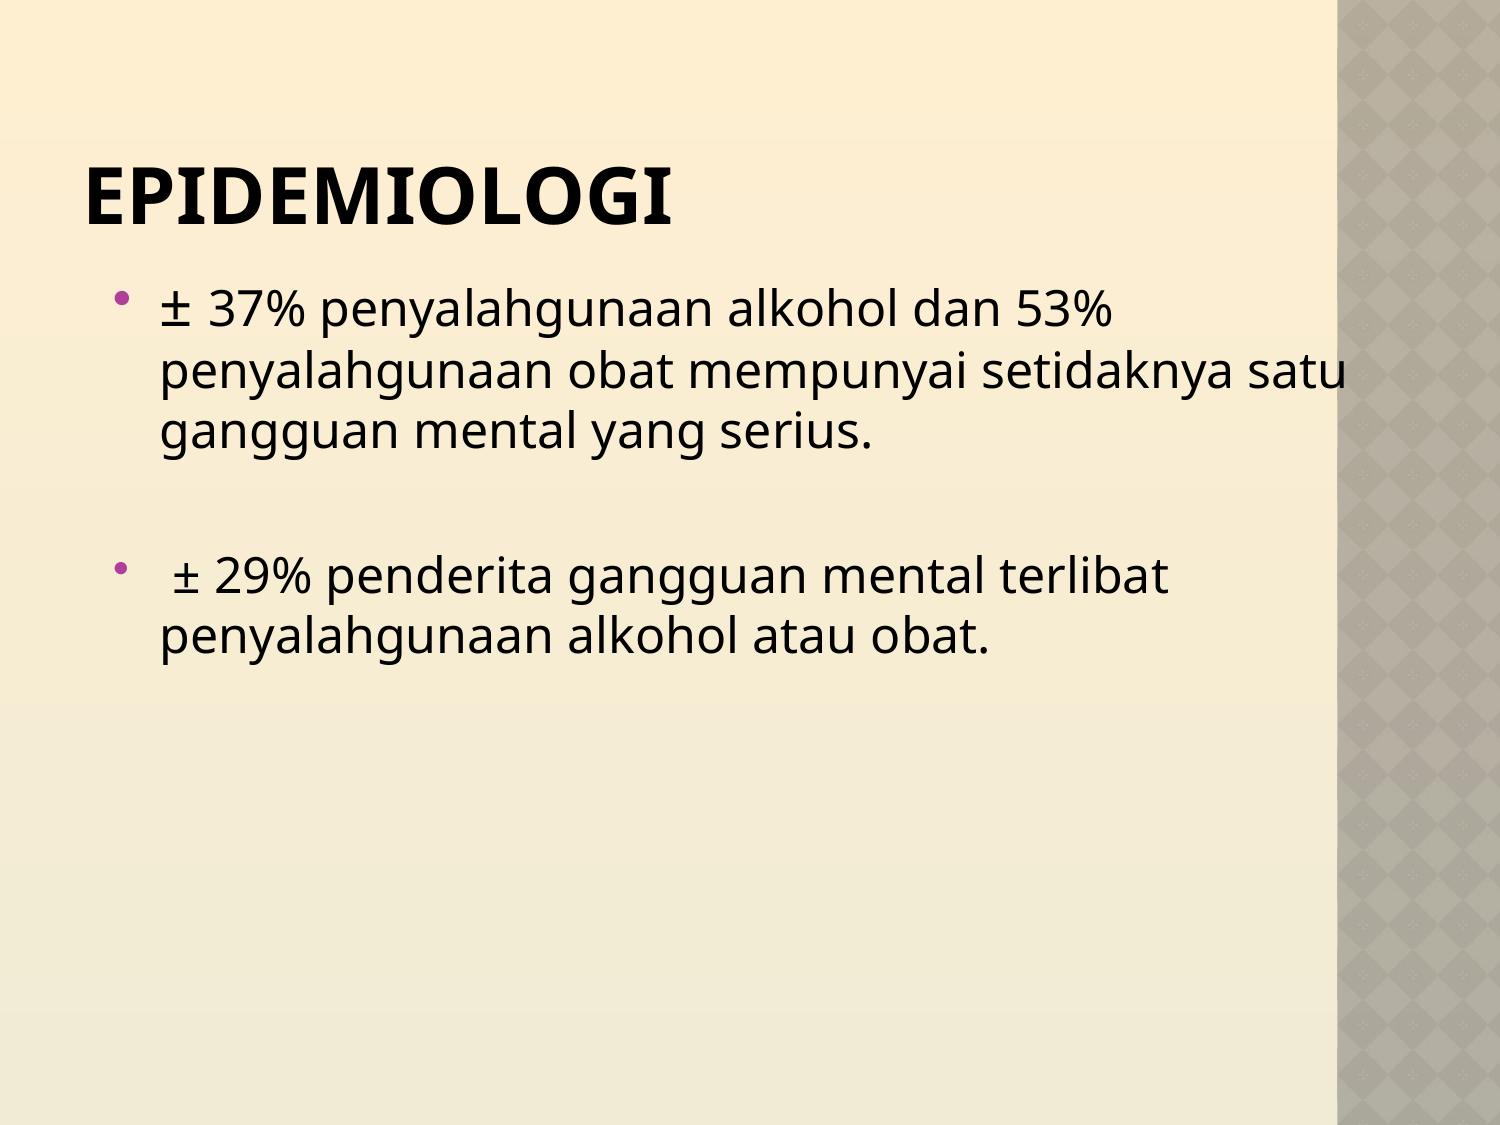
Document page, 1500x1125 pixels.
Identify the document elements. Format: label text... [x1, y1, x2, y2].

list ± 37% penyalahgunaan alkohol dan 53% penyalahgunaan obat mempunyai setidaknya satu gangguan mental yang serius. ± 29% penderita gangguan mental terlibat penyalahgunaan alkohol atau obat. [99, 260, 1400, 1011]
title Epidemiologi [75, 52, 1263, 240]
